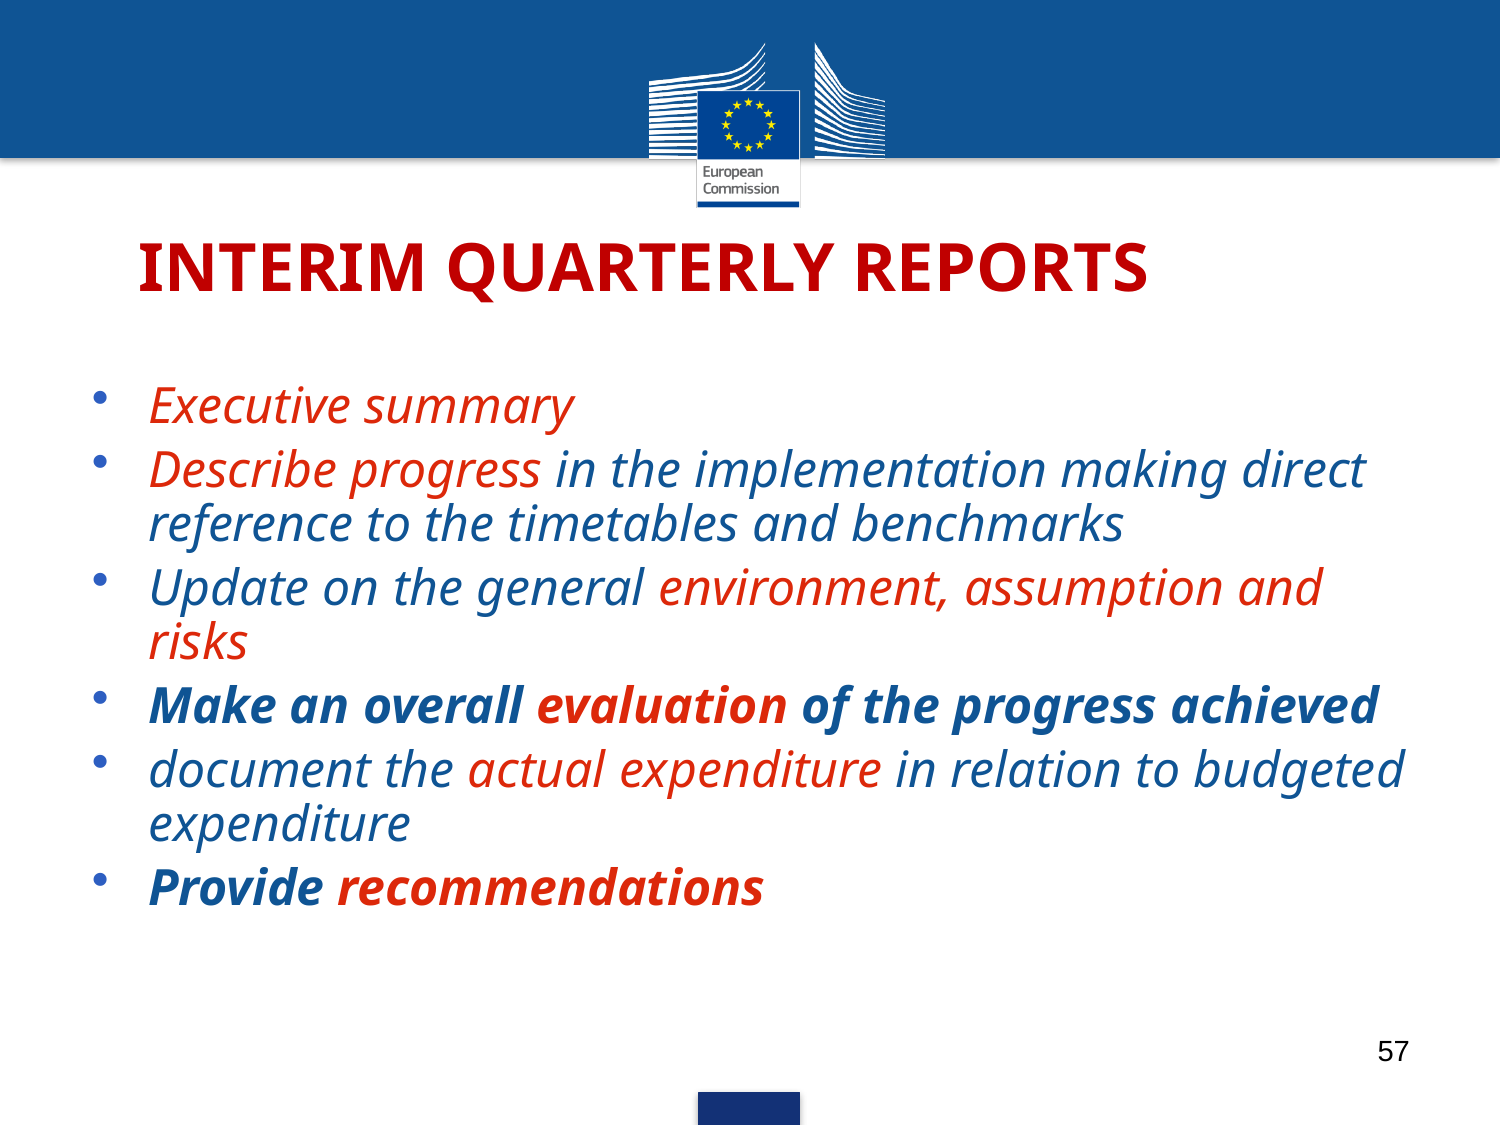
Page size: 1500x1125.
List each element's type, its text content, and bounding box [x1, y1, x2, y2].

slide_number 57 [1074, 1024, 1425, 1103]
list Executive summary Describe progress in the implementation making direct reference to the timetables and benchmarks Update on the general environment, assumption and risks Make an overall evaluation of the progress achieved document the actual expenditure in relation to budgeted expenditure Provide recommendations [76, 302, 1427, 1063]
title INTERIM QUARTERLY REPORTS [64, 208, 1415, 323]
picture [649, 42, 885, 208]
